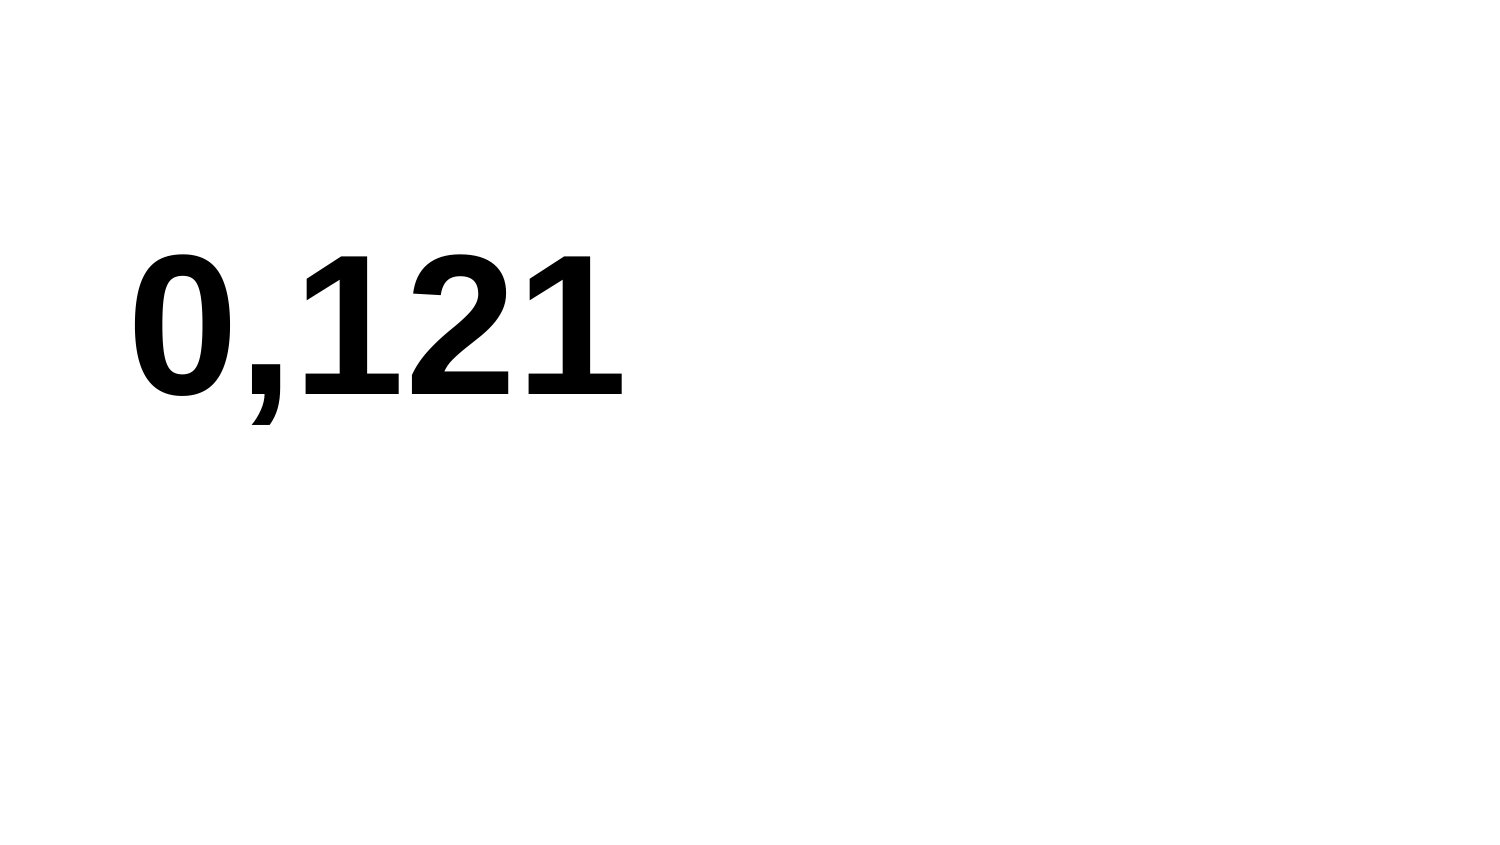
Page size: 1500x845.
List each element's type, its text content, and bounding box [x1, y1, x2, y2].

text_box 0,121 [112, 259, 1388, 450]
